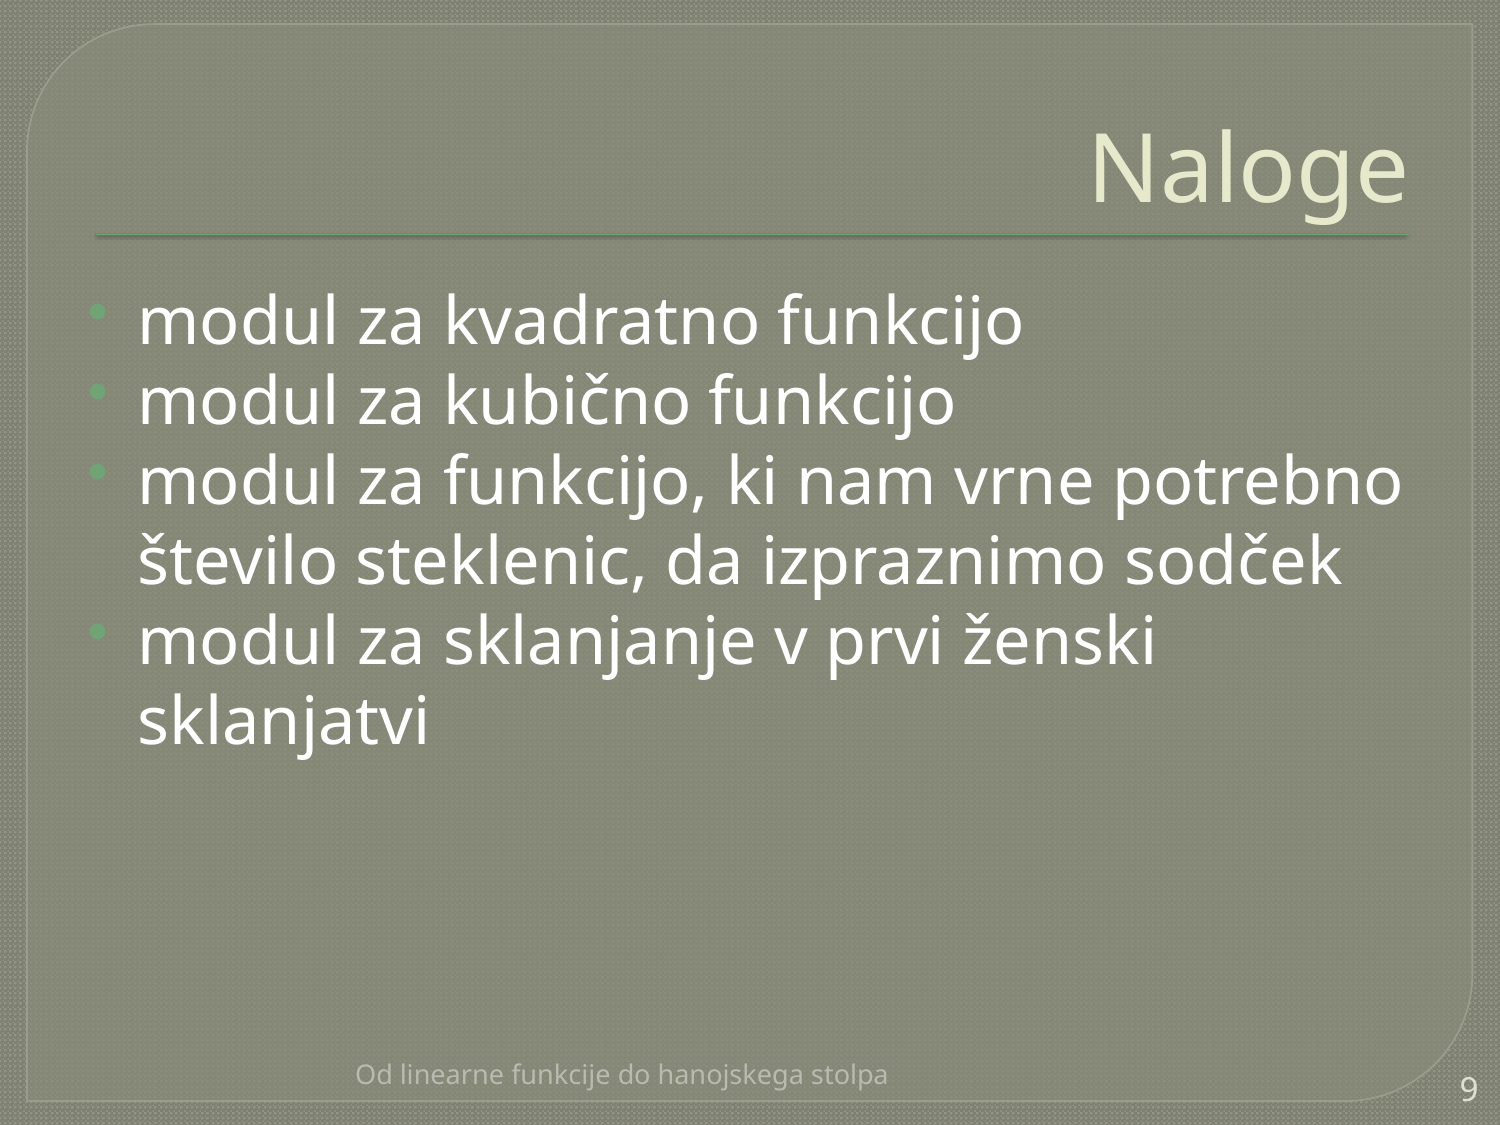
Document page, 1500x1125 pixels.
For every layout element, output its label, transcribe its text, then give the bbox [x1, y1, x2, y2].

list modul za kvadratno funkcijo modul za kubično funkcijo modul za funkcijo, ki nam vrne potrebno število steklenic, da izpraznimo sodček modul za sklanjanje v prvi ženski sklanjatvi [75, 270, 1425, 1013]
title Naloge [75, 41, 1425, 230]
slide_number 9 [1417, 1068, 1494, 1114]
footer Od linearne funkcije do hanojskega stolpa [212, 1050, 904, 1095]
